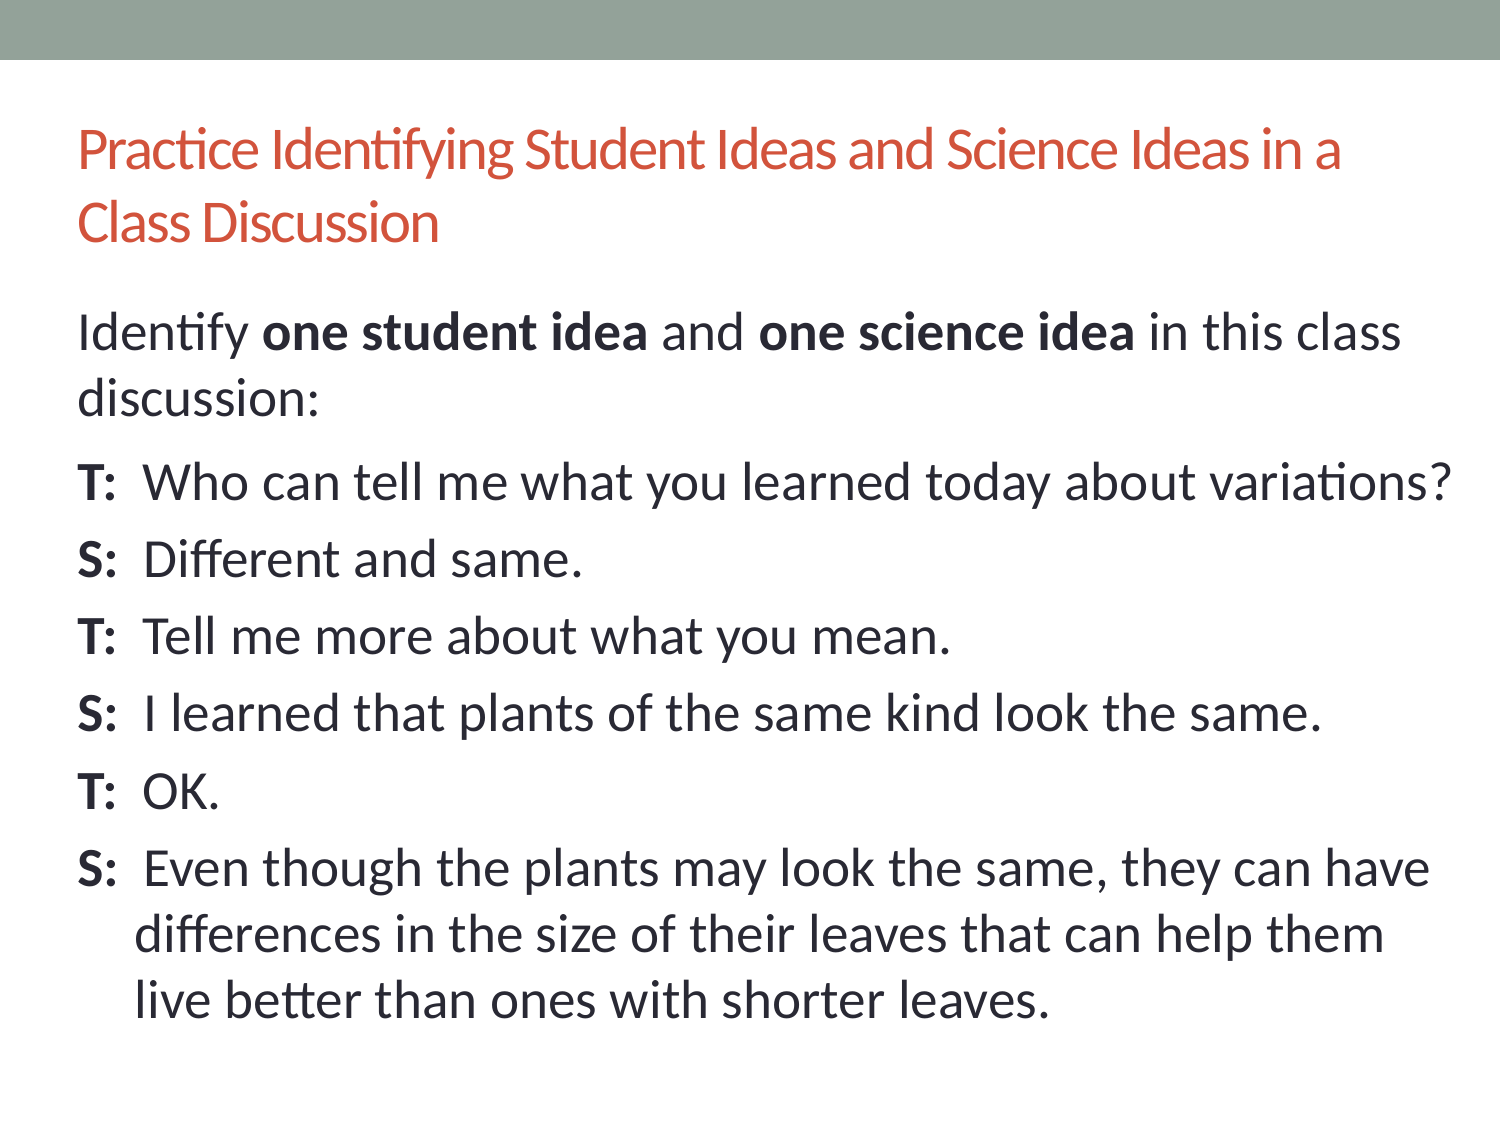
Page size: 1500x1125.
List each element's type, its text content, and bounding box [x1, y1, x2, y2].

title Practice Identifying Student Ideas and Science Ideas in a Class Discussion [62, 99, 1400, 263]
list Identify one student idea and one science idea in this class discussion: T: Who can tell me what you learned today about variations? S: Different and same. T: Tell me more about what you mean. S: I learned that plants of the same kind look the same. T: OK. S: Even though the plants may look the same, they can have differences in the size of their leaves that can help them live better than ones with shorter leaves. [62, 287, 1475, 1063]
